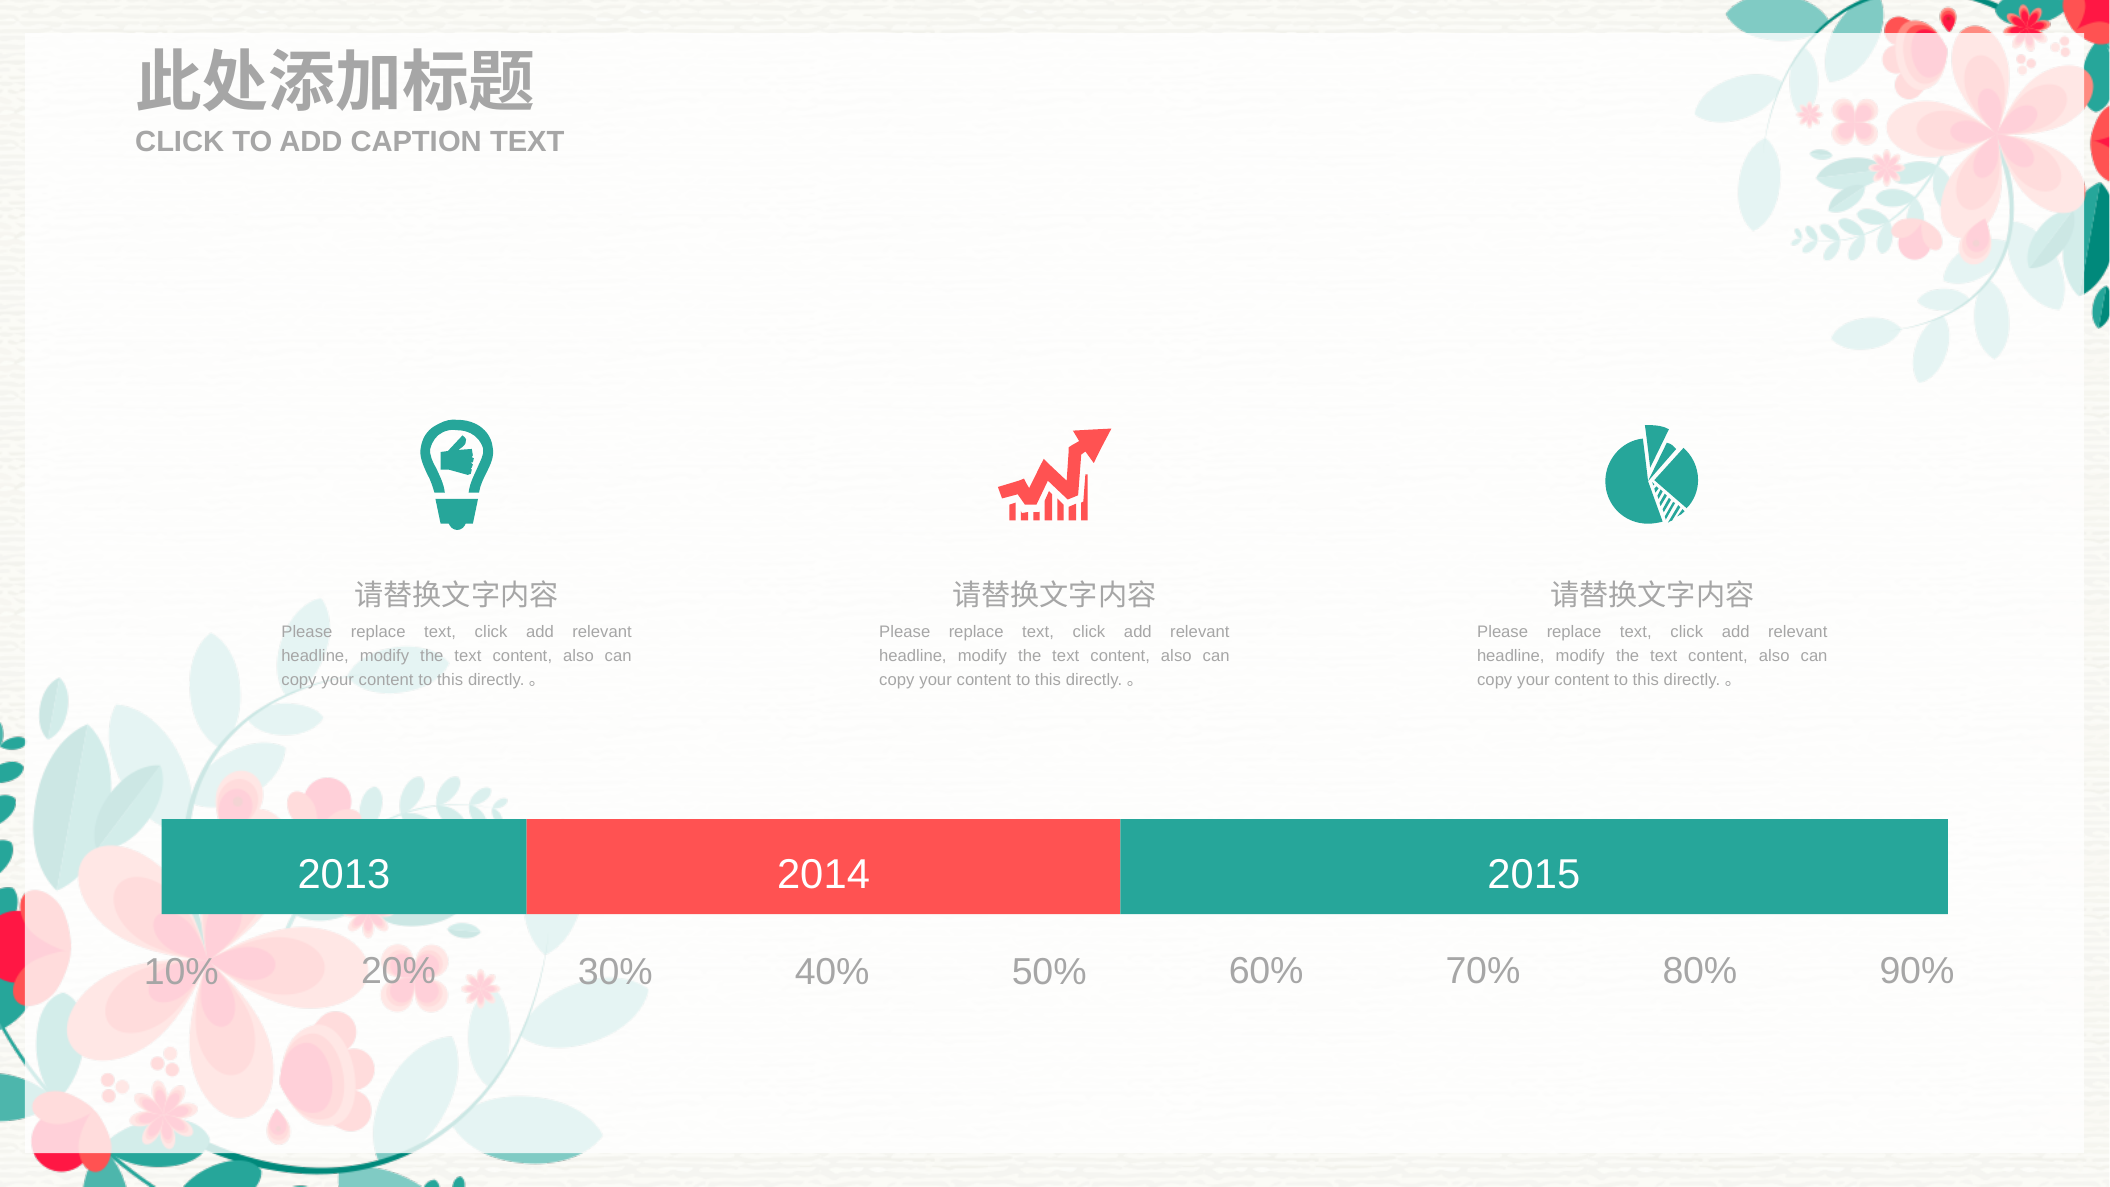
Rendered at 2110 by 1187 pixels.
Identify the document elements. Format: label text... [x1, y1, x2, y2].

text_box [1654, 447, 1699, 509]
text_box 2013 [161, 818, 526, 915]
text_box CLICK TO ADD CAPTION TEXT [135, 122, 596, 158]
text_box [1057, 498, 1064, 521]
text_box [1020, 510, 1029, 521]
picture [0, 0, 2110, 1187]
text_box 50% [997, 930, 1102, 1000]
text_box 90% [1864, 929, 1970, 999]
text_box [1044, 491, 1053, 521]
text_box 2015 [1119, 818, 1949, 915]
text_box 此处添加标题 [135, 38, 596, 119]
text_box 40% [780, 930, 885, 999]
text_box [1605, 438, 1677, 524]
text_box 30% [563, 930, 668, 1000]
text_box 70% [1430, 929, 1536, 999]
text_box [266, 561, 647, 698]
text_box 20% [346, 929, 451, 999]
text_box [1667, 505, 1685, 523]
text_box [1068, 503, 1077, 521]
text_box [1033, 510, 1040, 521]
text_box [1462, 561, 1843, 698]
text_box [1644, 425, 1669, 468]
text_box 60% [1213, 929, 1319, 999]
text_box [420, 419, 494, 493]
text_box 80% [1647, 929, 1753, 999]
text_box 10% [129, 930, 234, 1000]
text_box [435, 498, 479, 530]
text_box [997, 428, 1112, 505]
text_box 2014 [526, 818, 1119, 915]
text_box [864, 561, 1245, 698]
text_box [1009, 502, 1016, 521]
text_box [1081, 474, 1088, 521]
